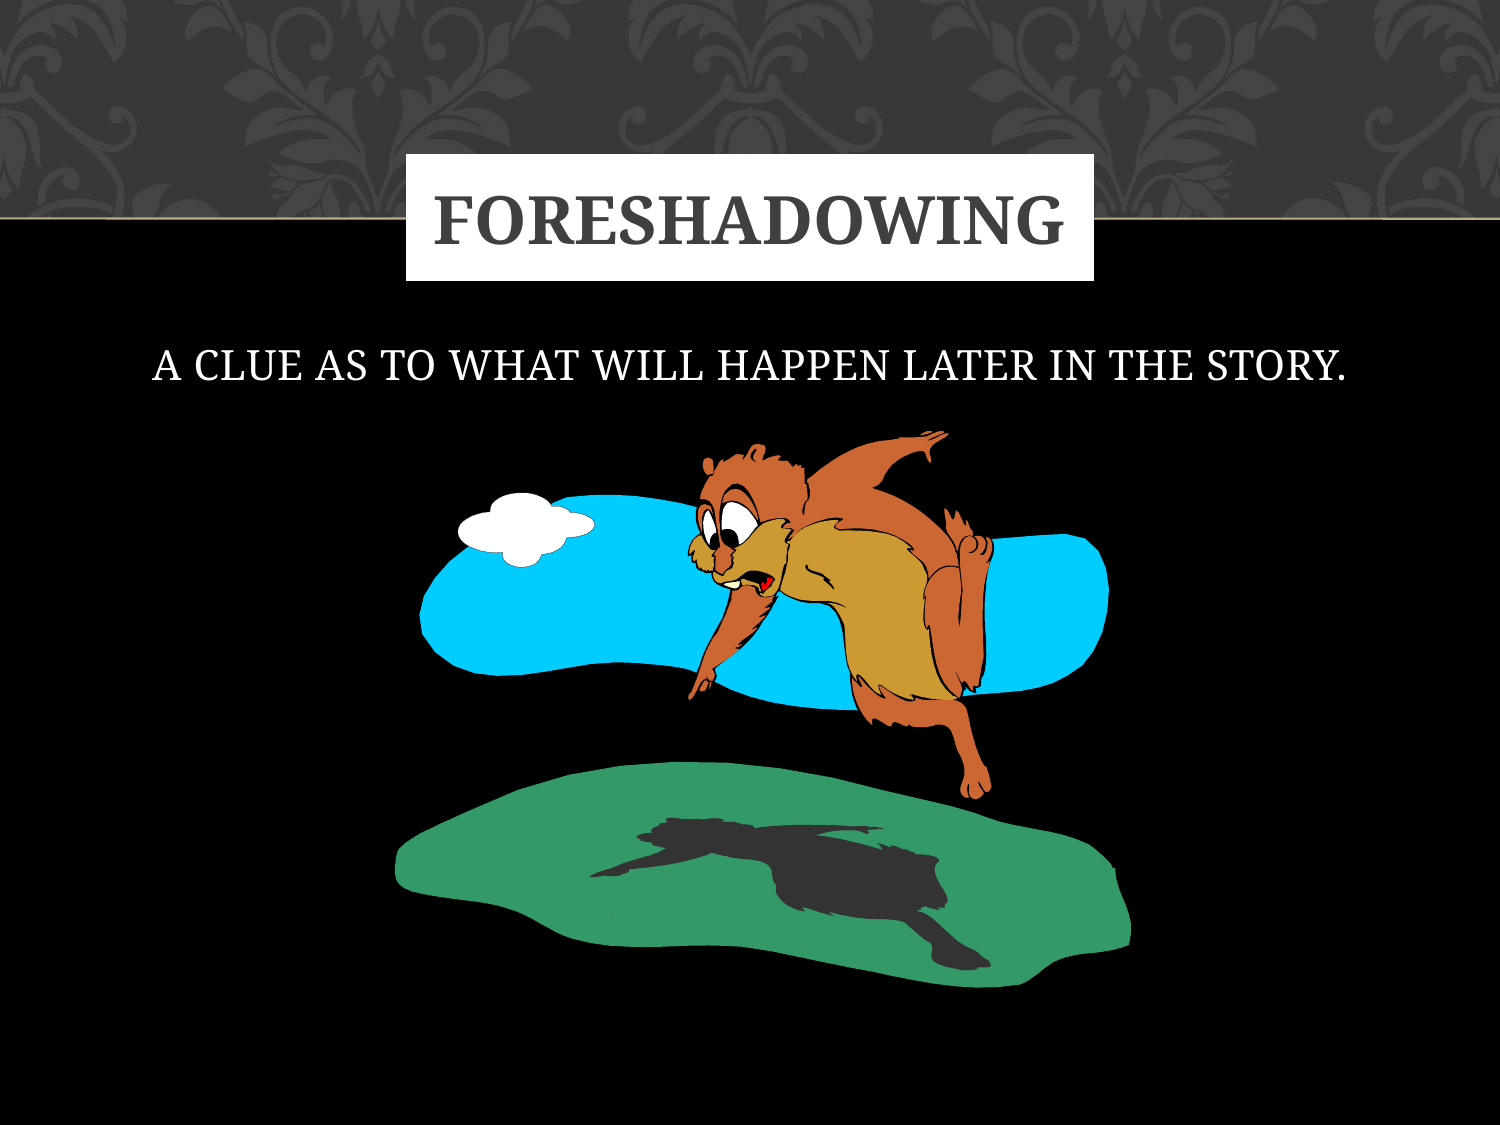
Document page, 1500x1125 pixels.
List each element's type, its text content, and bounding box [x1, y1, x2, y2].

title FORESHADOWING [406, 154, 1094, 281]
list A CLUE AS TO WHAT WILL HAPPEN LATER IN THE STORY. [75, 331, 1425, 1007]
picture [387, 412, 1155, 992]
